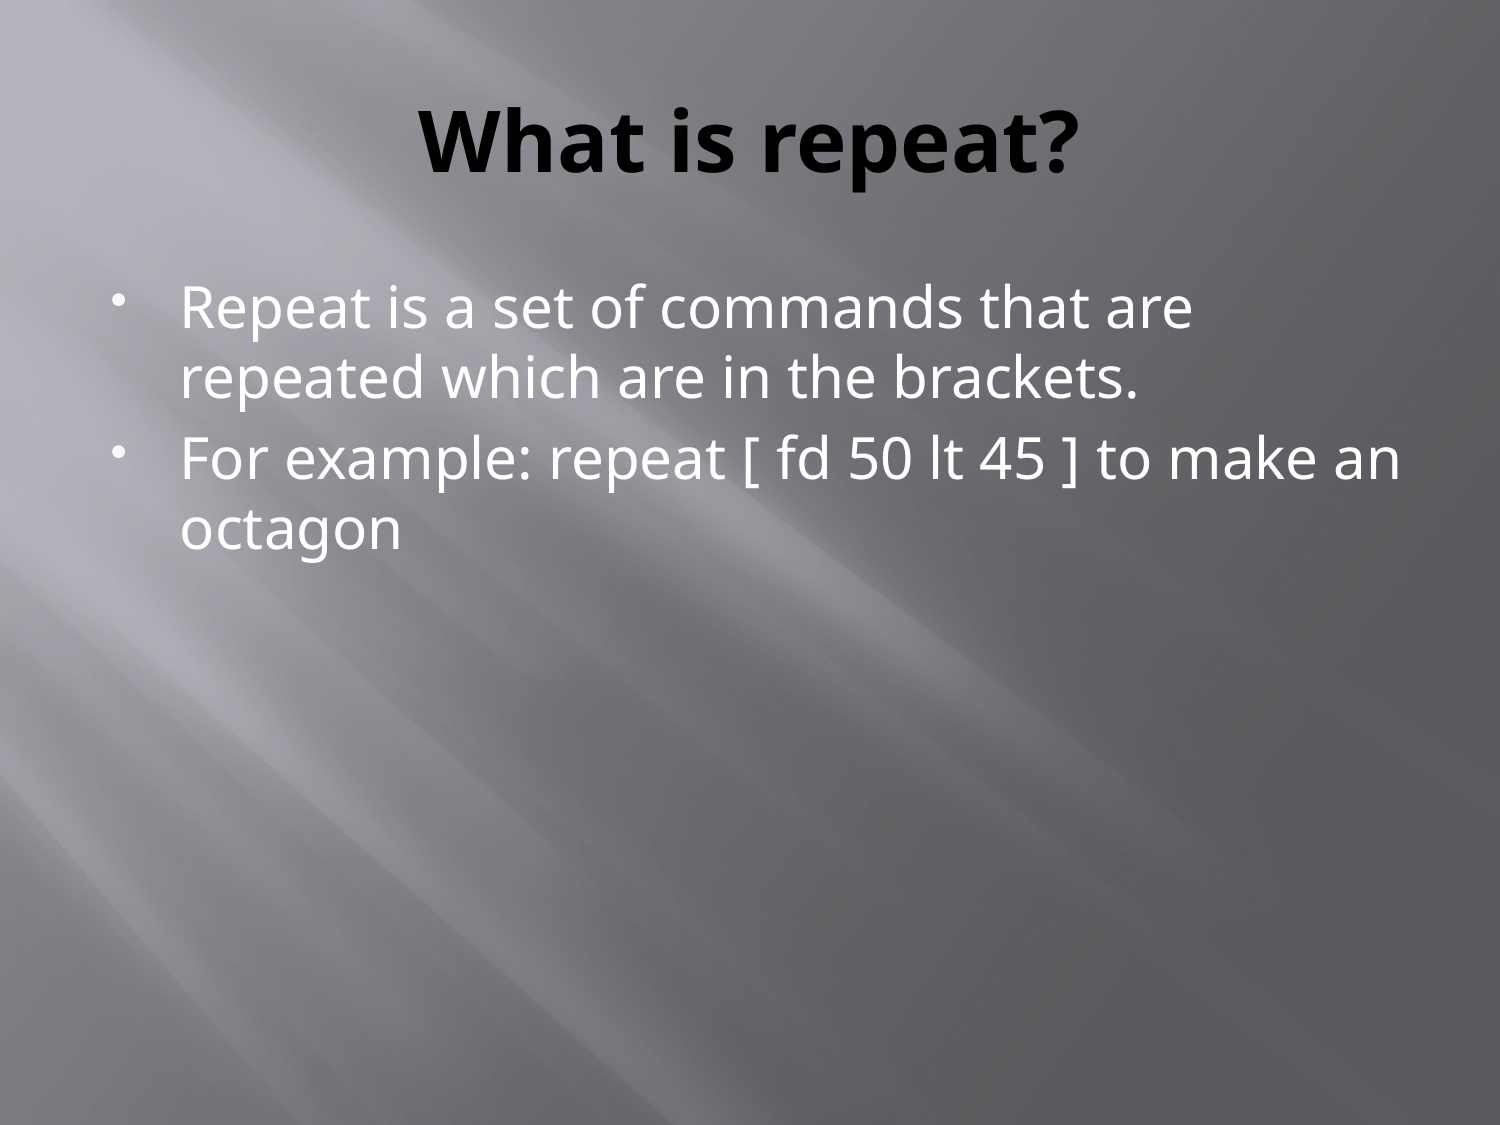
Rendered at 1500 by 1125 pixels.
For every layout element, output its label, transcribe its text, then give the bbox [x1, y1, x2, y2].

list Repeat is a set of commands that are repeated which are in the brackets. For example: repeat [ fd 50 lt 45 ] to make an octagon [75, 262, 1425, 1035]
title What is repeat? [75, 45, 1425, 233]
